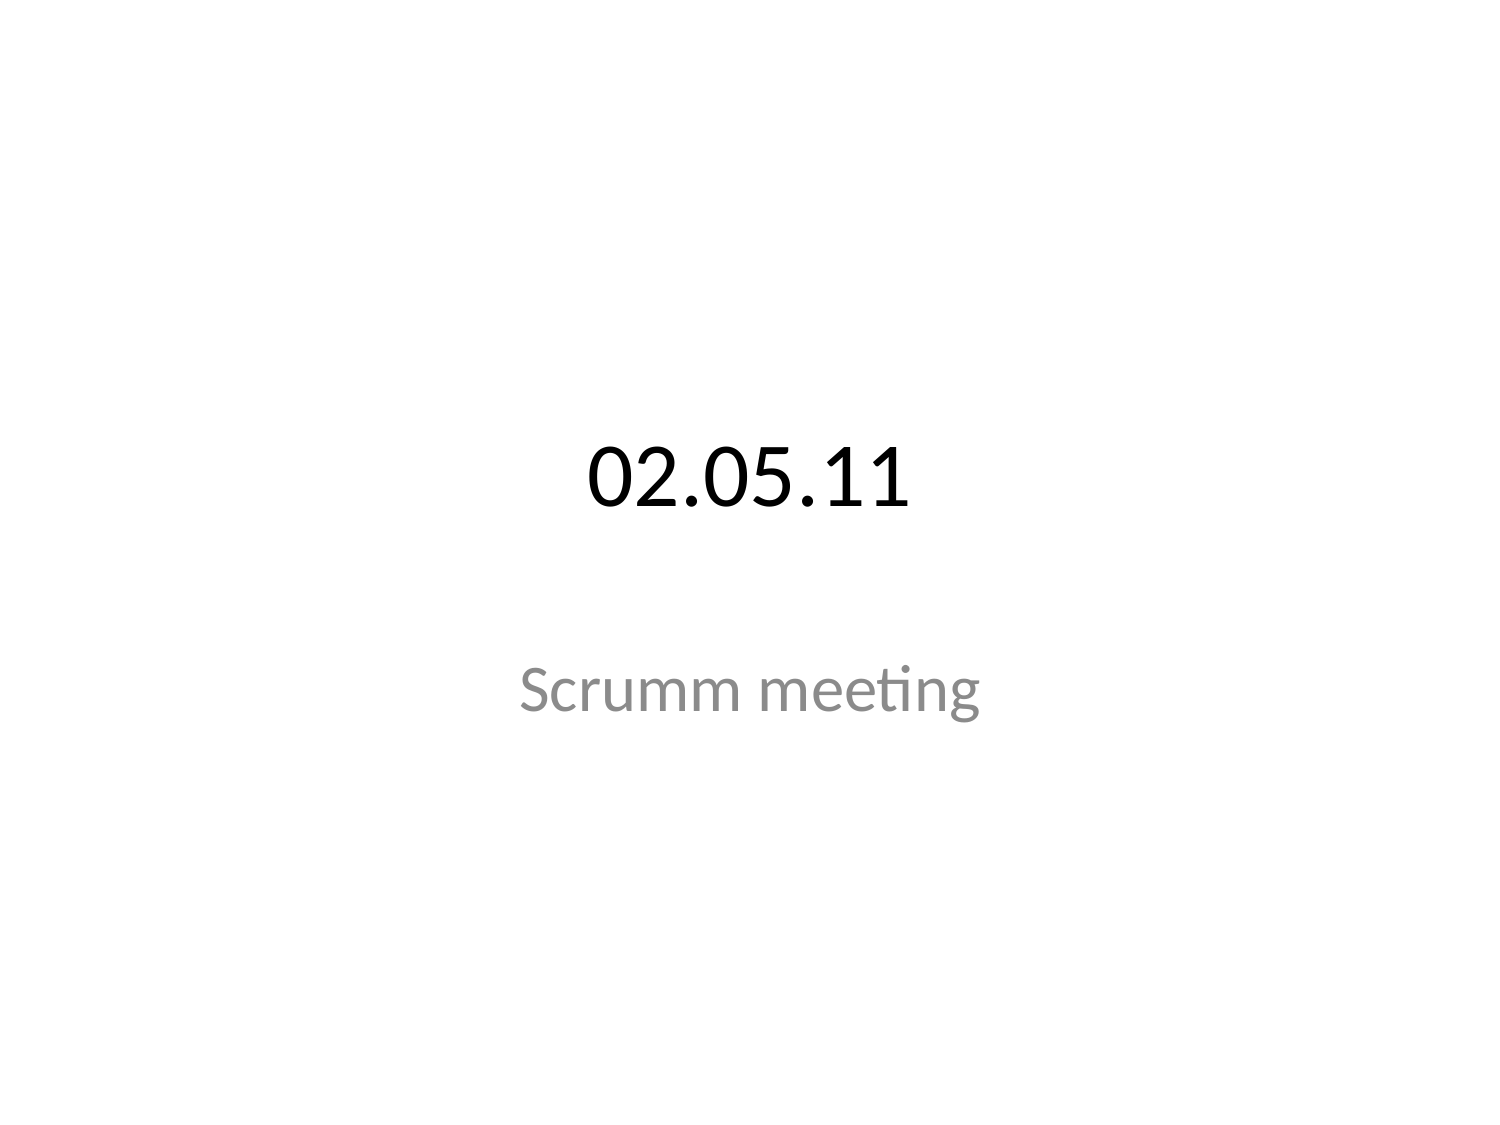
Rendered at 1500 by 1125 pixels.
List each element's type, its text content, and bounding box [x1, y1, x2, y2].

subtitle Scrumm meeting [225, 637, 1275, 925]
title 02.05.11 [112, 349, 1388, 591]
